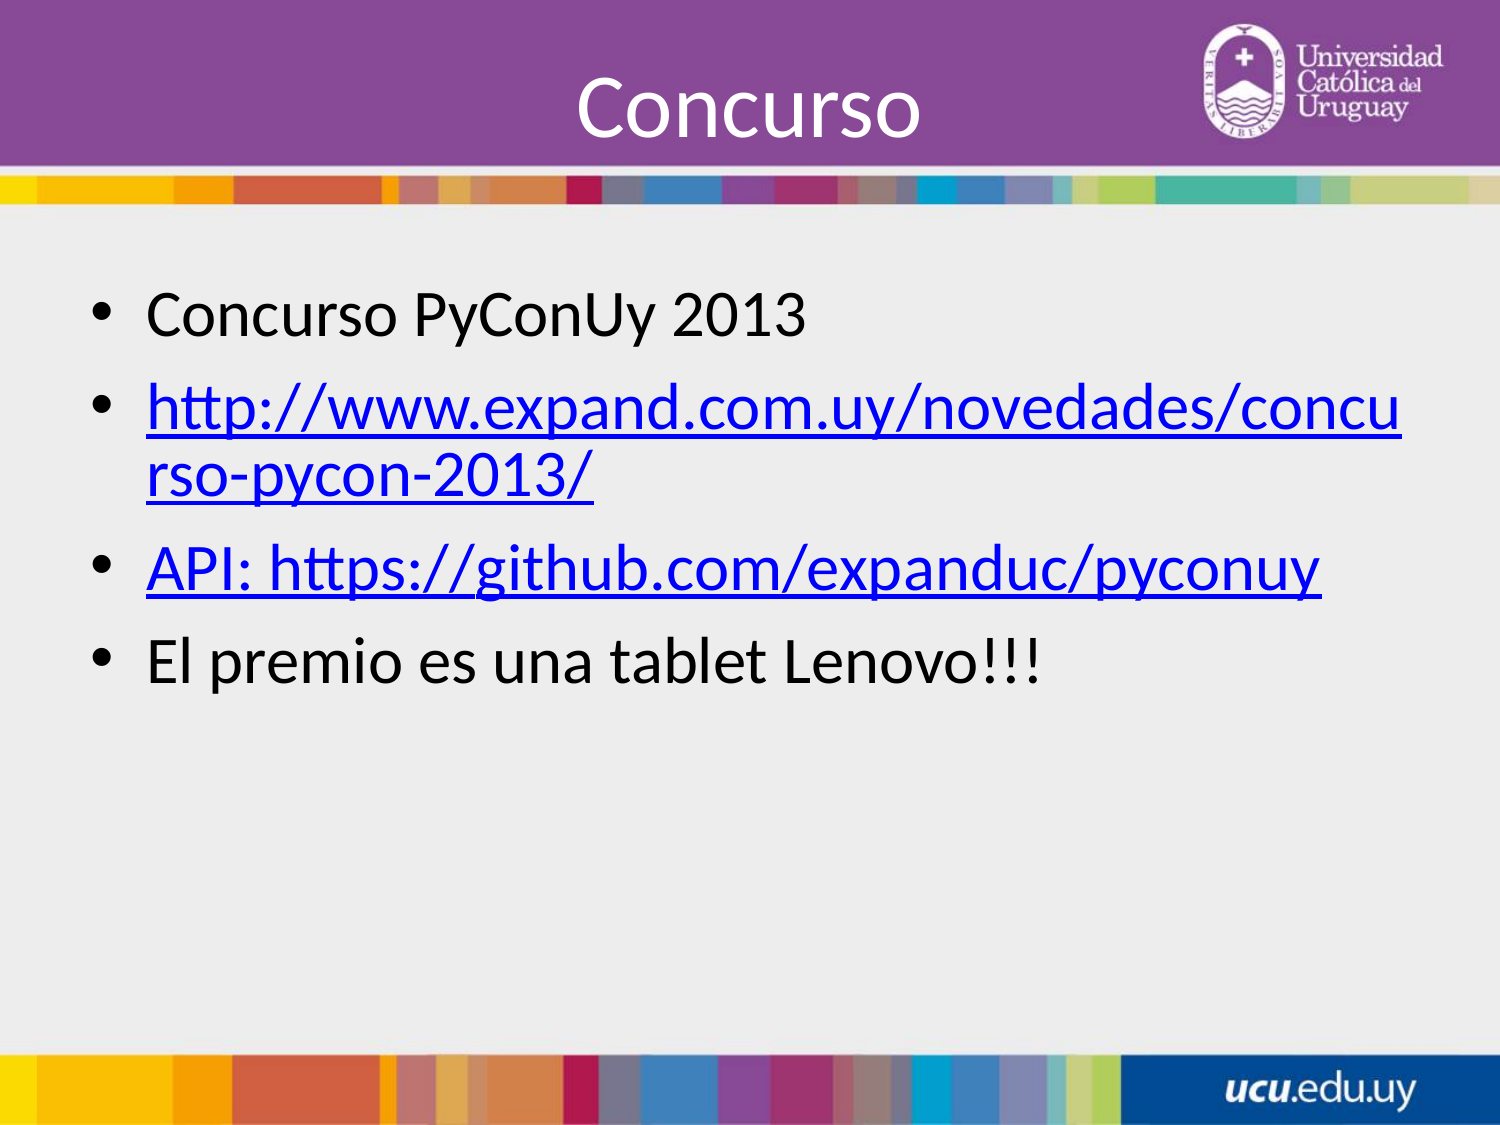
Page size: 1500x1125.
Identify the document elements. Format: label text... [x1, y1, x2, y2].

list Concurso PyConUy 2013 http://www.expand.com.uy/novedades/concurso-pycon-2013/ API: https://github.com/expanduc/pyconuy El premio es una tablet Lenovo!!! [75, 262, 1425, 1005]
picture [0, 0, 1500, 1125]
title Concurso [75, 7, 1425, 195]
